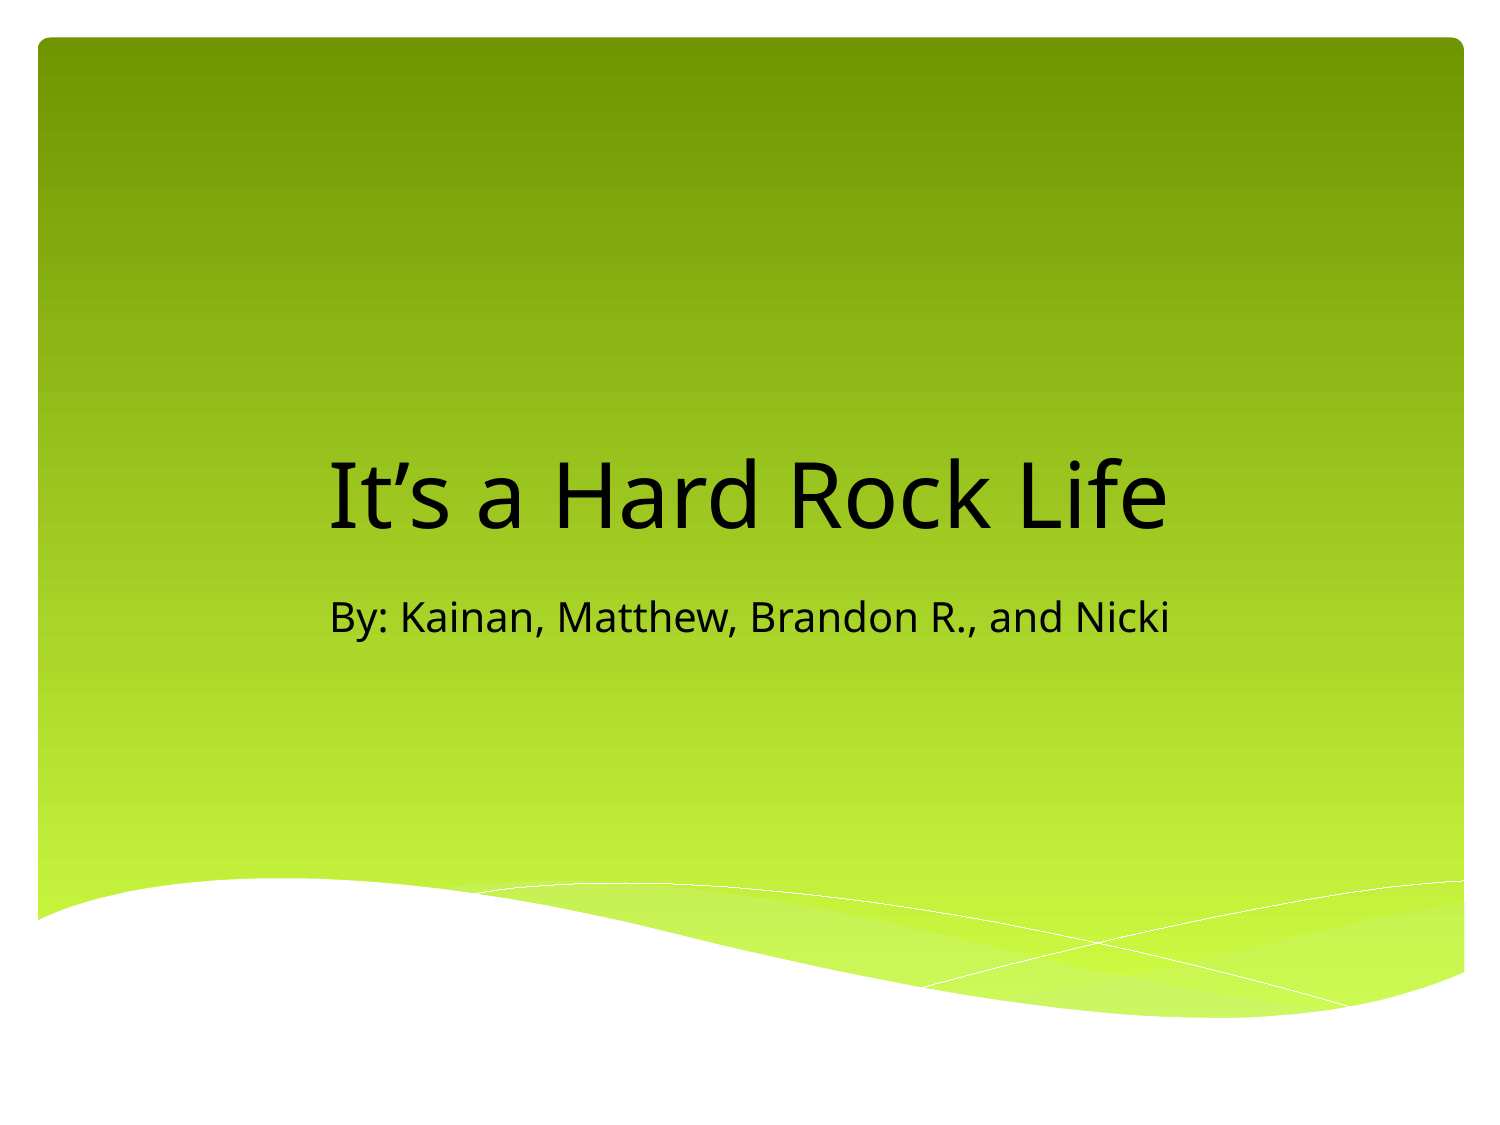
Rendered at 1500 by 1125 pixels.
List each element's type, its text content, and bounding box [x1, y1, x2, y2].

title It’s a Hard Rock Life [112, 262, 1388, 555]
subtitle By: Kainan, Matthew, Brandon R., and Nicki [225, 583, 1275, 825]
